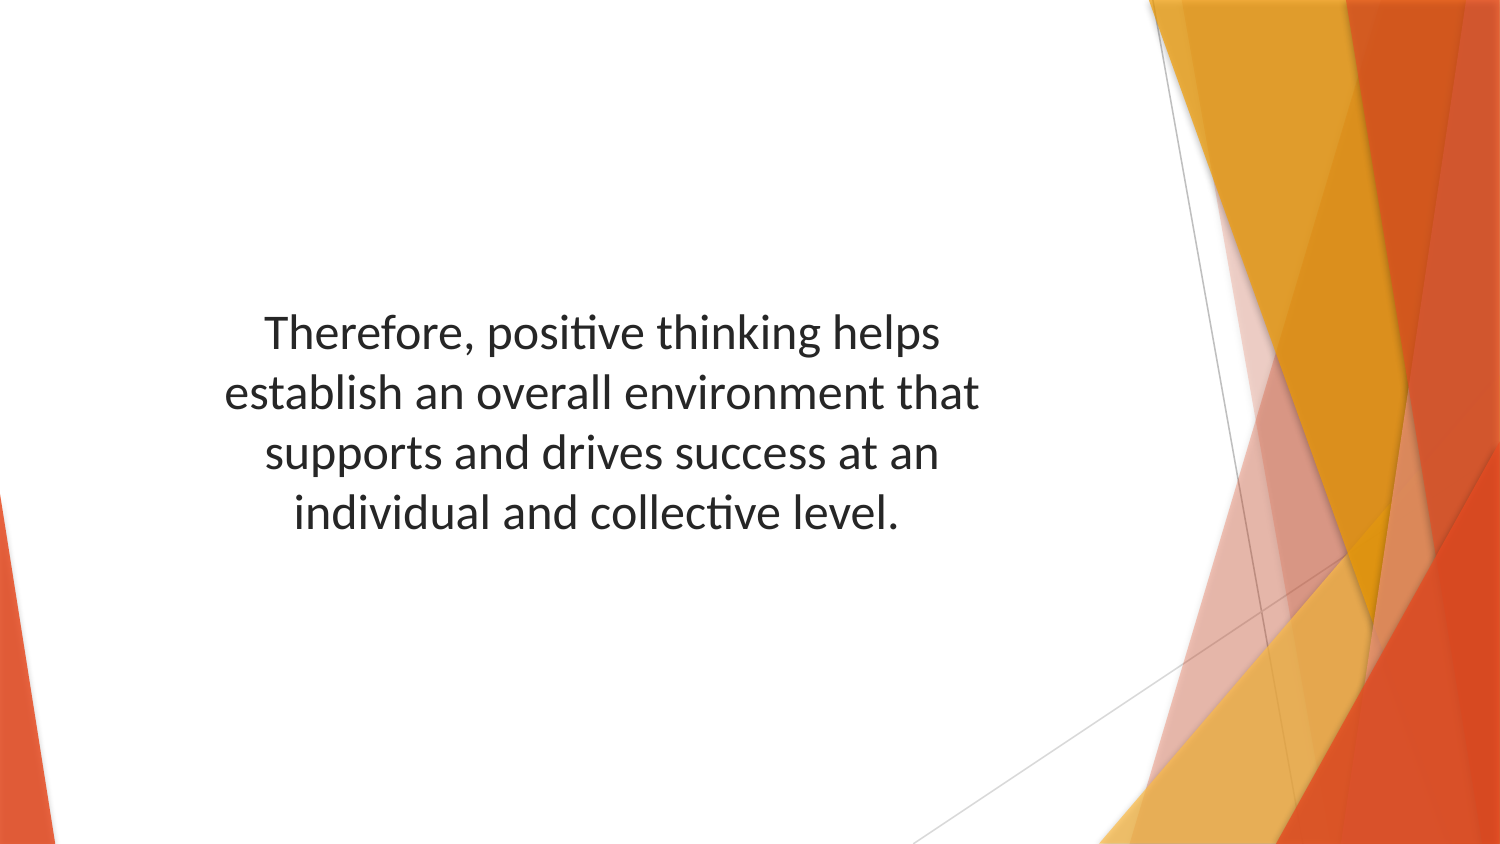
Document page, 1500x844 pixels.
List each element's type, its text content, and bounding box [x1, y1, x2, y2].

list Therefore, positive thinking helps establish an overall environment that supports and drives success at an individual and collective level. [206, 291, 998, 635]
